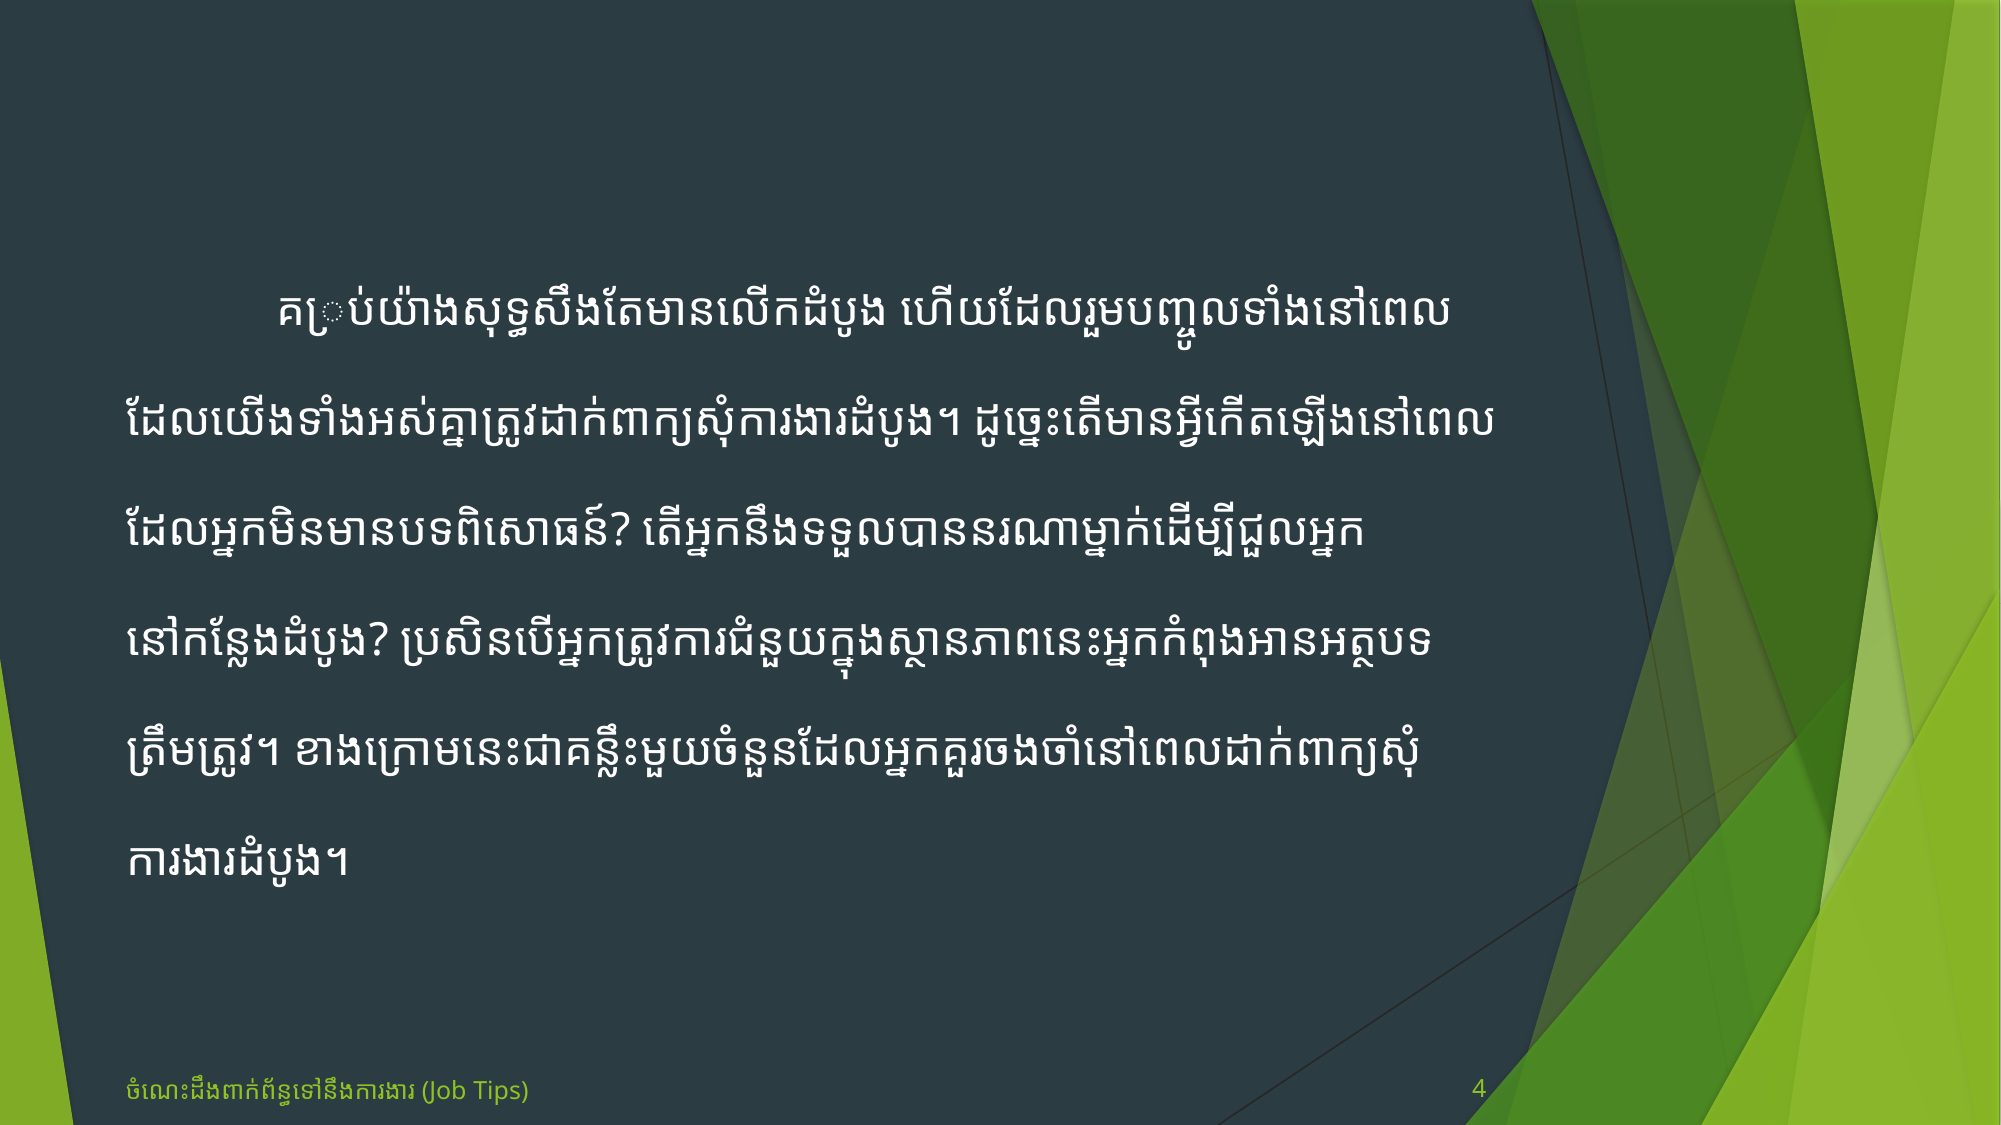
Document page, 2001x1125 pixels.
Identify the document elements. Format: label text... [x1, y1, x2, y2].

footer ចំណេះដឹងពាក់ព័ន្ធទៅនឹងការងារ (Job Tips) [111, 1059, 1145, 1120]
text_box [975, 537, 1025, 588]
list គ្រប់យ៉ាងសុទ្ធសឹងតែមានលើកដំបូង ហើយដែលរួមបញ្ចូលទាំងនៅពេលដែលយើងទាំងអស់គ្នាត្រូវដាក់ពាក្យសុំការងារដំបូង។ ដូច្នេះតើមានអ្វីកើតឡើងនៅពេលដែលអ្នកមិនមានបទពិសោធន៍? តើអ្នកនឹងទទួលបាននរណាម្នាក់ដើម្បីជួលអ្នកនៅកន្លែងដំបូង? ប្រសិនបើអ្នកត្រូវការជំនួយក្នុងស្ថានភាពនេះអ្នកកំពុងអានអត្ថបទត្រឹមត្រូវ។ ខាងក្រោមនេះជាគន្លឹះមួយចំនួនដែលអ្នកគួរចងចាំនៅពេលដាក់ពាក្យសុំការងារដំបូង។ [111, 217, 1522, 1060]
slide_number 4 [1409, 1059, 1502, 1120]
